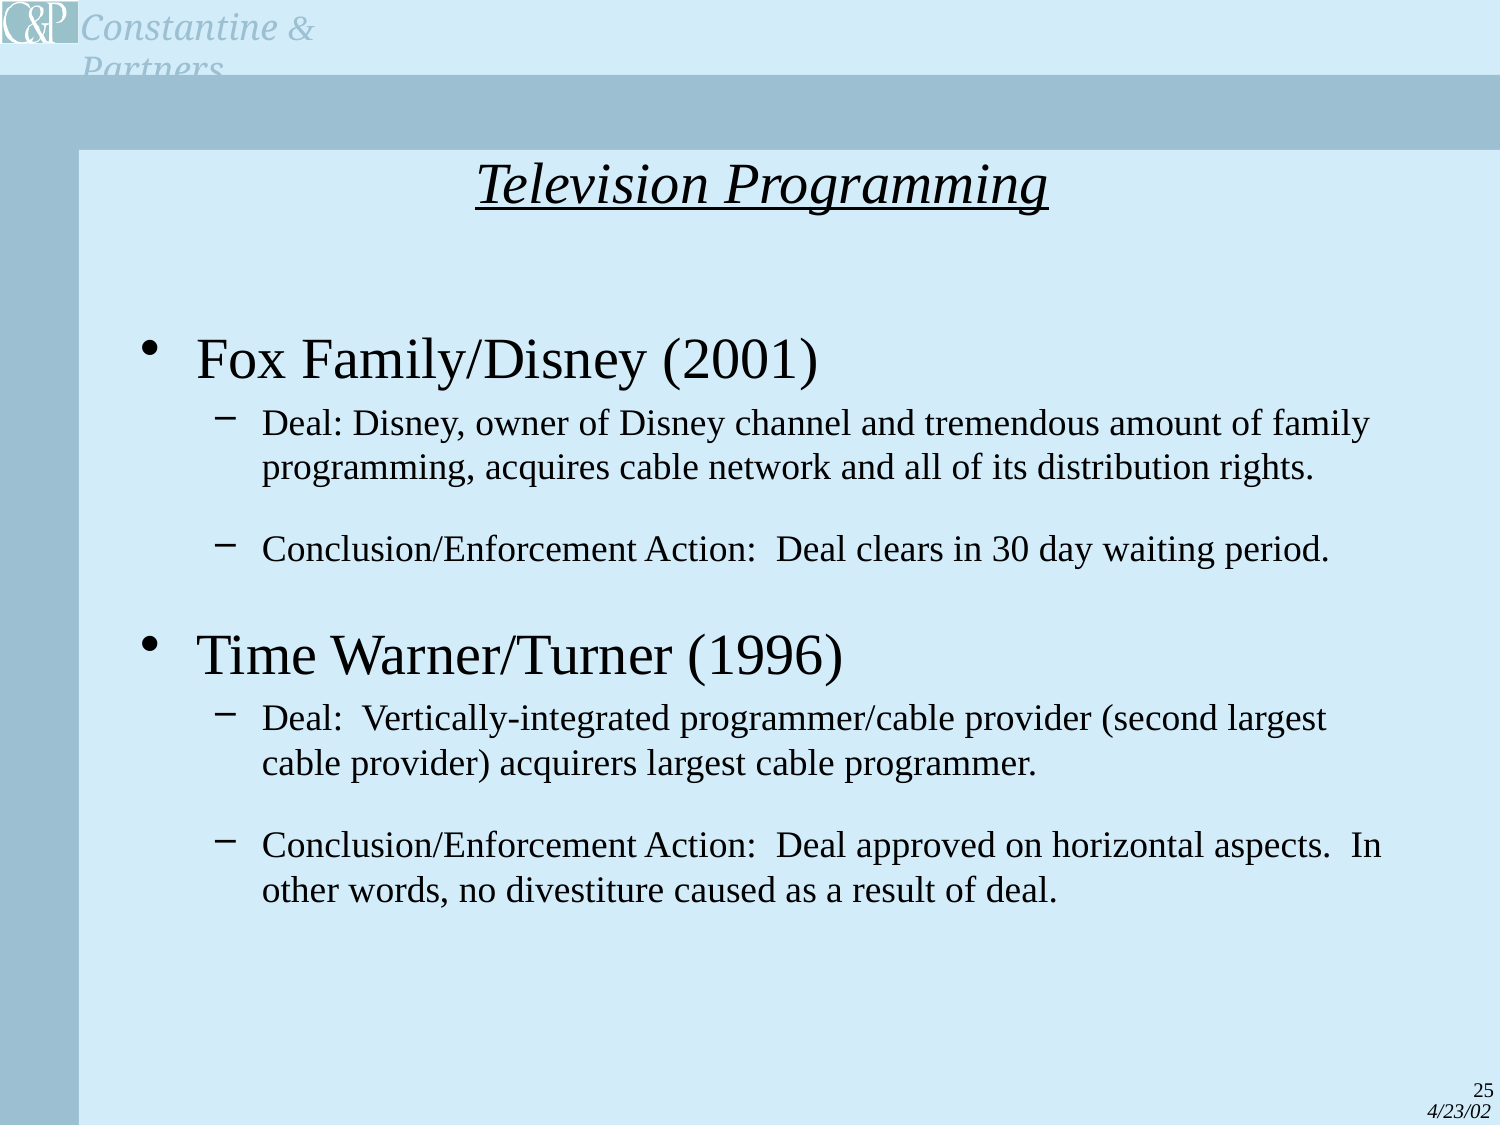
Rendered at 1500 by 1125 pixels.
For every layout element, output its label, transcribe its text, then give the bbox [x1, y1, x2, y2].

list Fox Family/Disney (2001) Deal: Disney, owner of Disney channel and tremendous amount of family programming, acquires cable network and all of its distribution rights. Conclusion/Enforcement Action: Deal clears in 30 day waiting period. Time Warner/Turner (1996) Deal: Vertically-integrated programmer/cable provider (second largest cable provider) acquirers largest cable programmer. Conclusion/Enforcement Action: Deal approved on horizontal aspects. In other words, no divestiture caused as a result of deal. [125, 312, 1400, 988]
title Television Programming [125, 137, 1400, 238]
